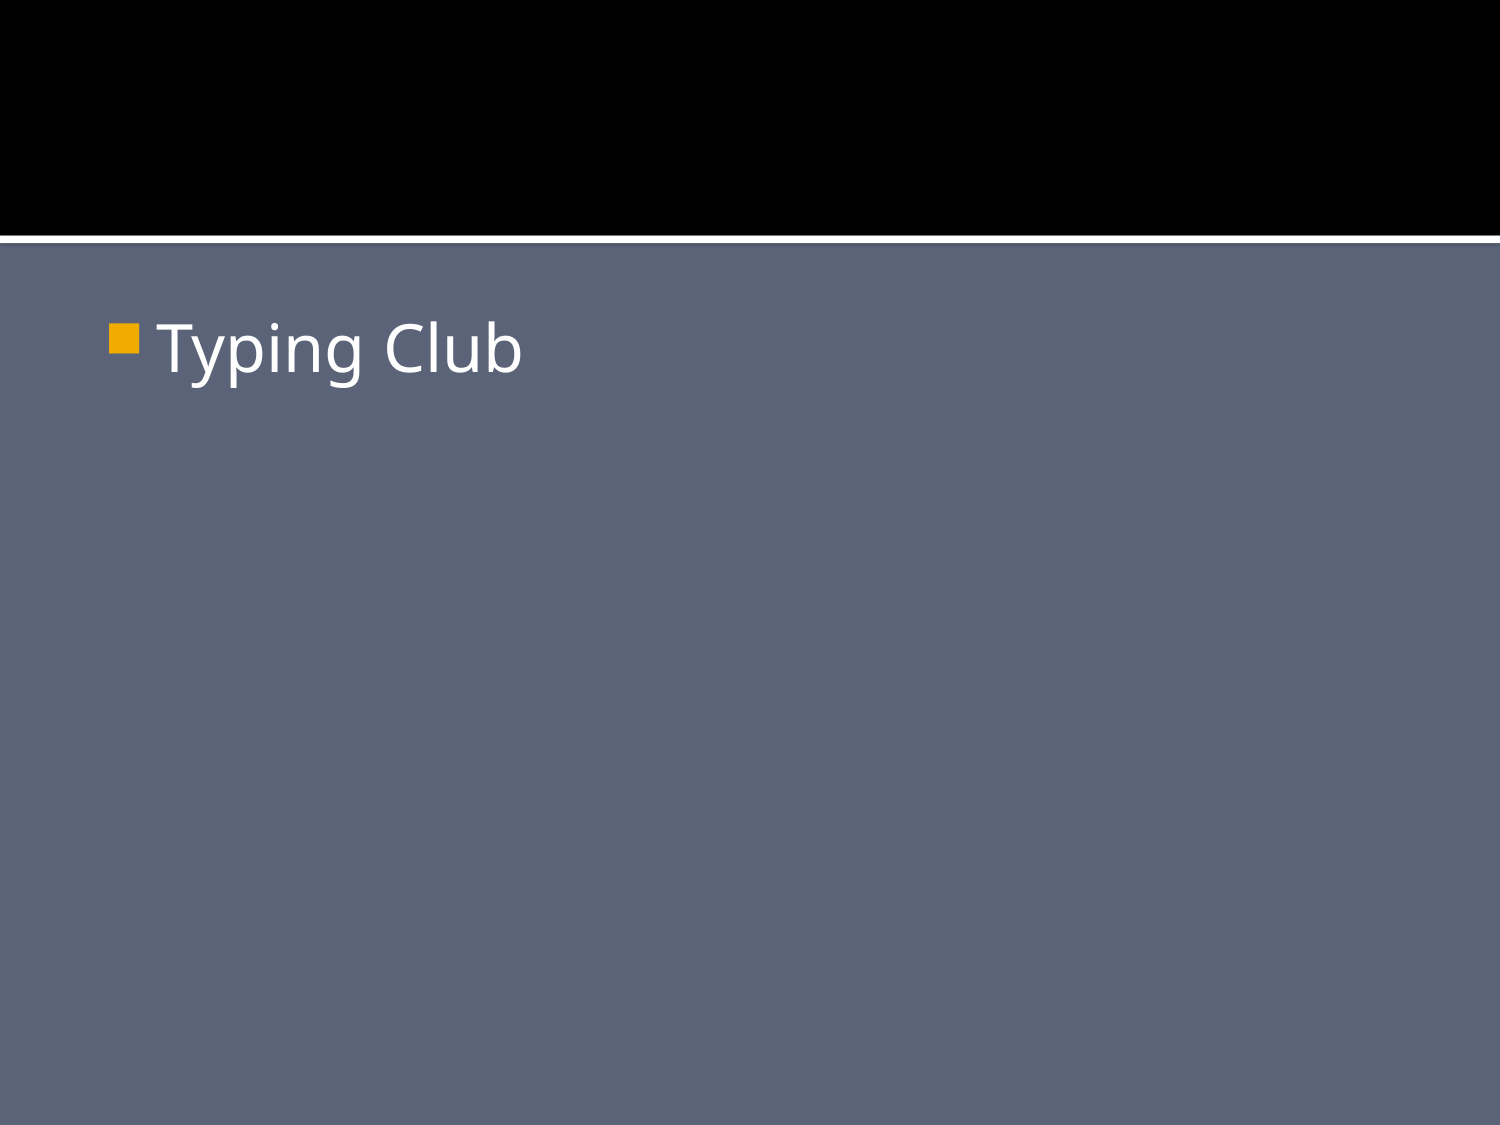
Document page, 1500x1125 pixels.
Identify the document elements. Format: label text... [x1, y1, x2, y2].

list Typing Club [75, 291, 1425, 1050]
